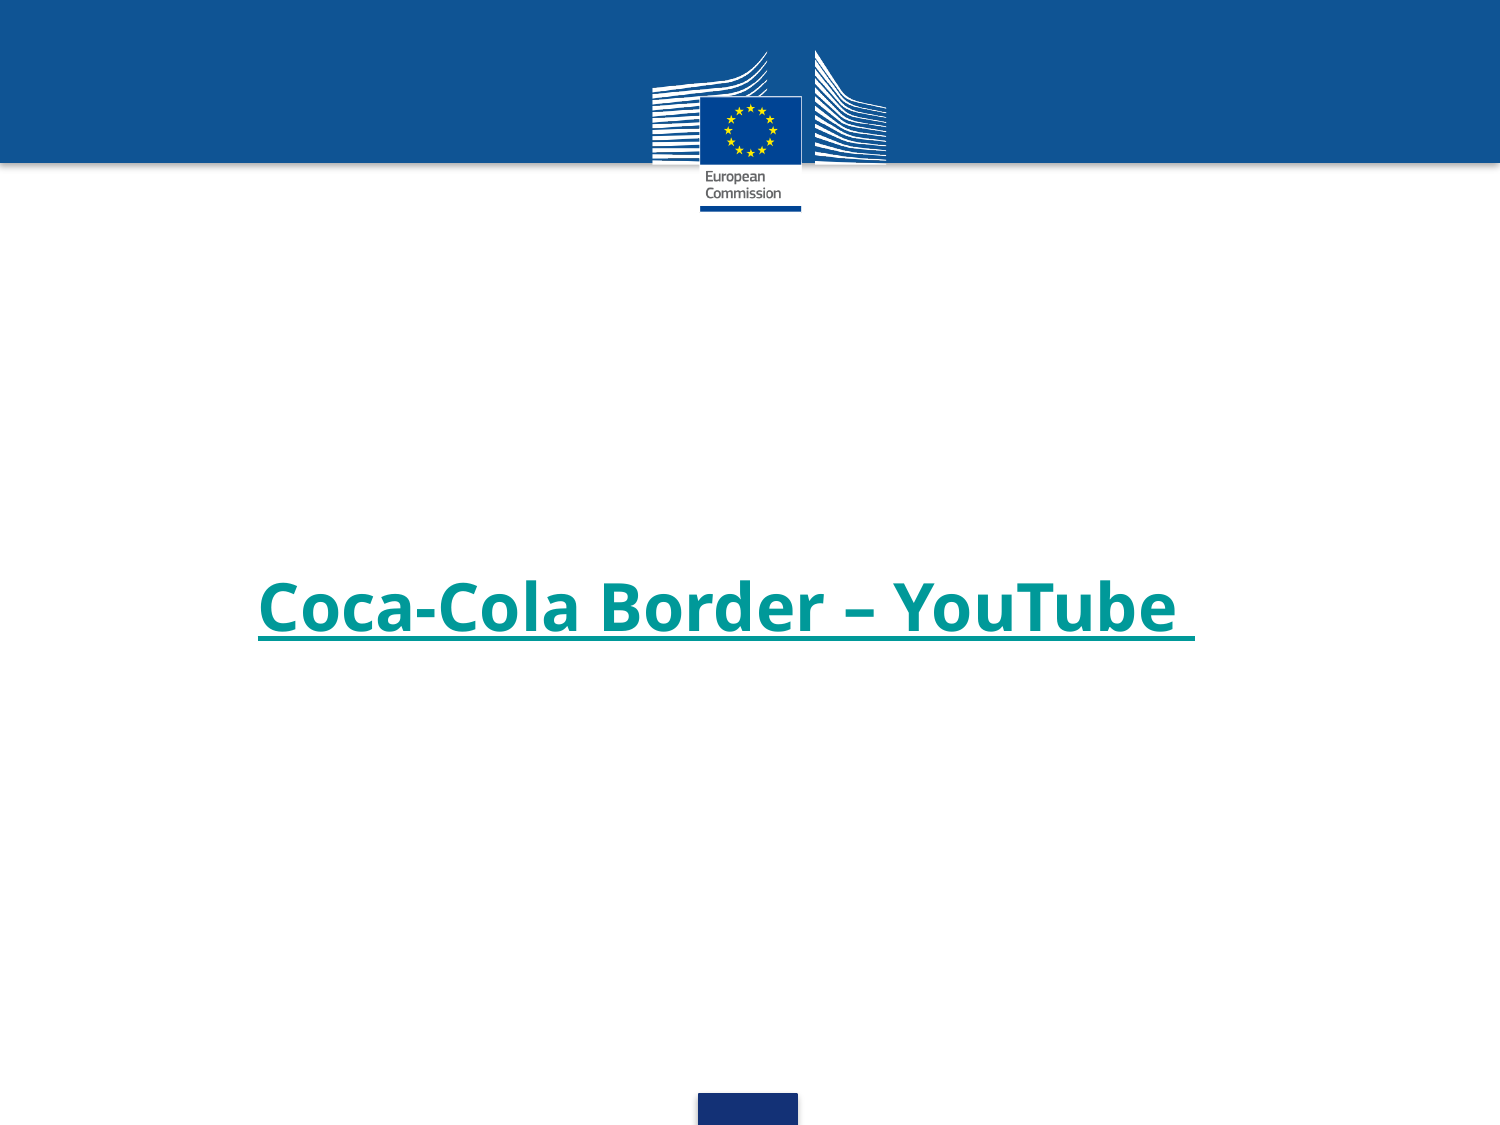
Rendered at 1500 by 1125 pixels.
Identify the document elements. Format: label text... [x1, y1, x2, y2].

text_box Coca-Cola Border – YouTube [53, 397, 1400, 663]
